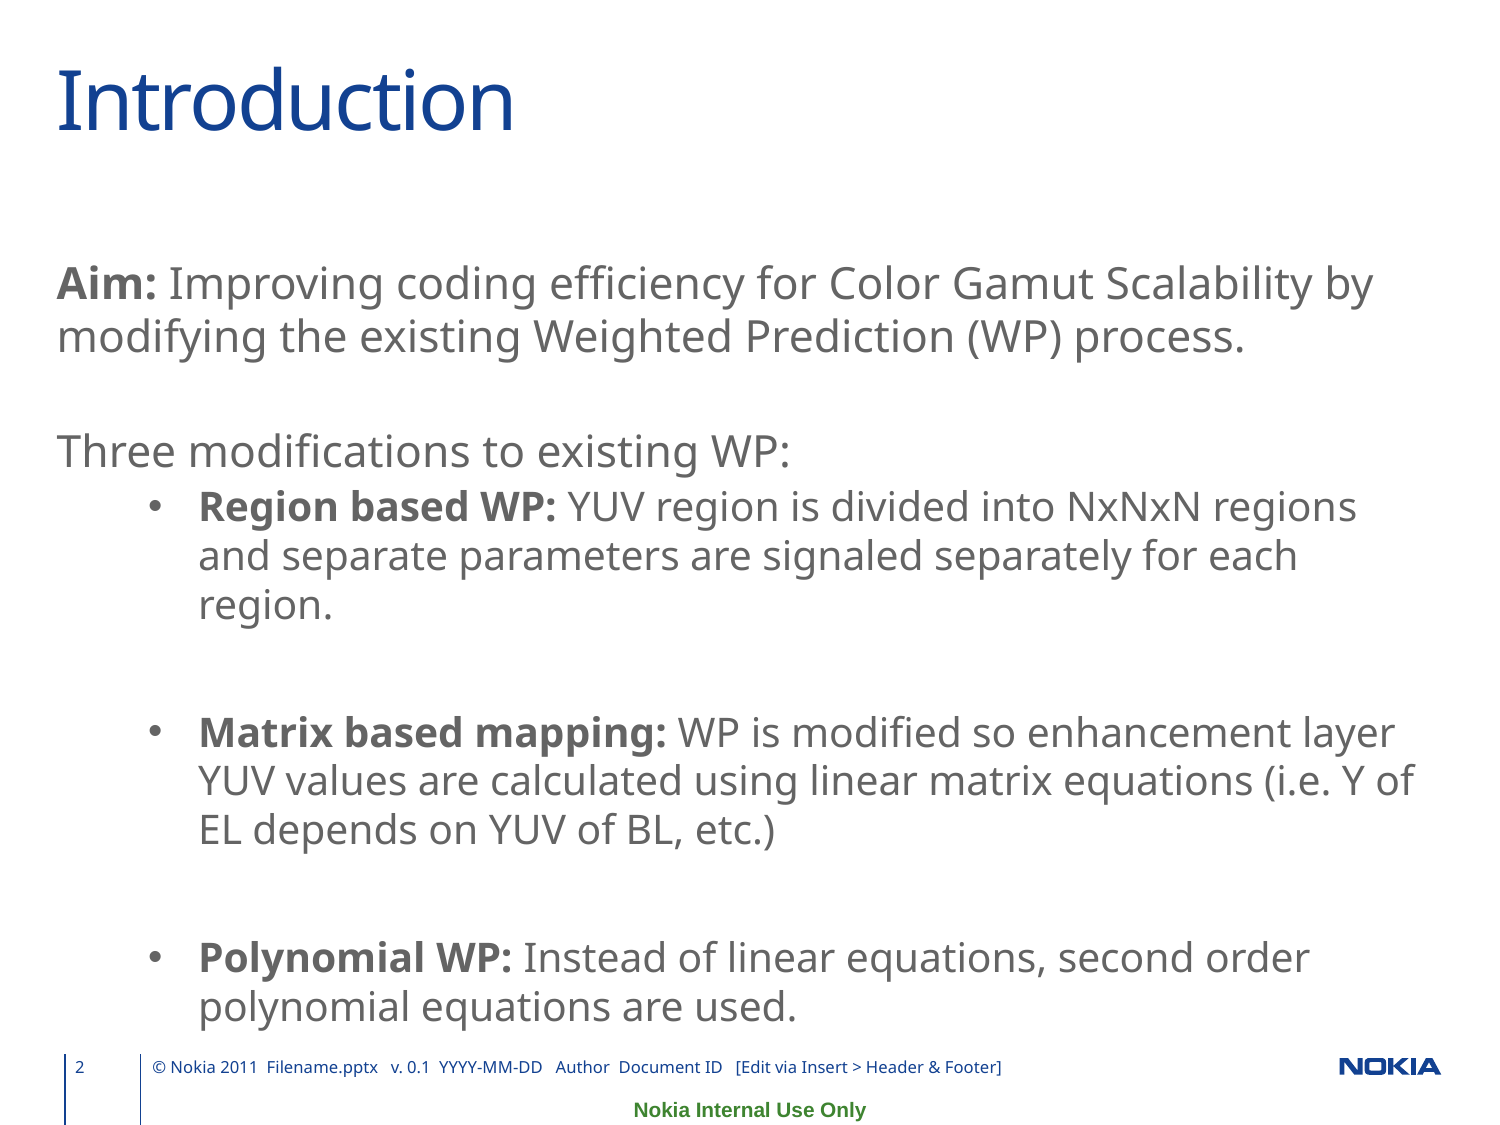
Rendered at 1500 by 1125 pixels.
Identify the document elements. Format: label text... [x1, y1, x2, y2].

title Introduction [56, 47, 1433, 149]
slide_number 2 [75, 1057, 124, 1079]
footer © Nokia 2011 Filename.pptx v. 0.1 YYYY-MM-DD Author Document ID [Edit via Insert > Header & Footer] [152, 1057, 1231, 1079]
list Aim: Improving coding efficiency for Color Gamut Scalability by modifying the existing Weighted Prediction (WP) process. Three modifications to existing WP: Region based WP: YUV region is divided into NxNxN regions and separate parameters are signaled separately for each region. Matrix based mapping: WP is modified so enhancement layer YUV values are calculated using linear matrix equations (i.e. Y of EL depends on YUV of BL, etc.) Polynomial WP: Instead of linear equations, second order polynomial equations are used. [56, 254, 1436, 1032]
